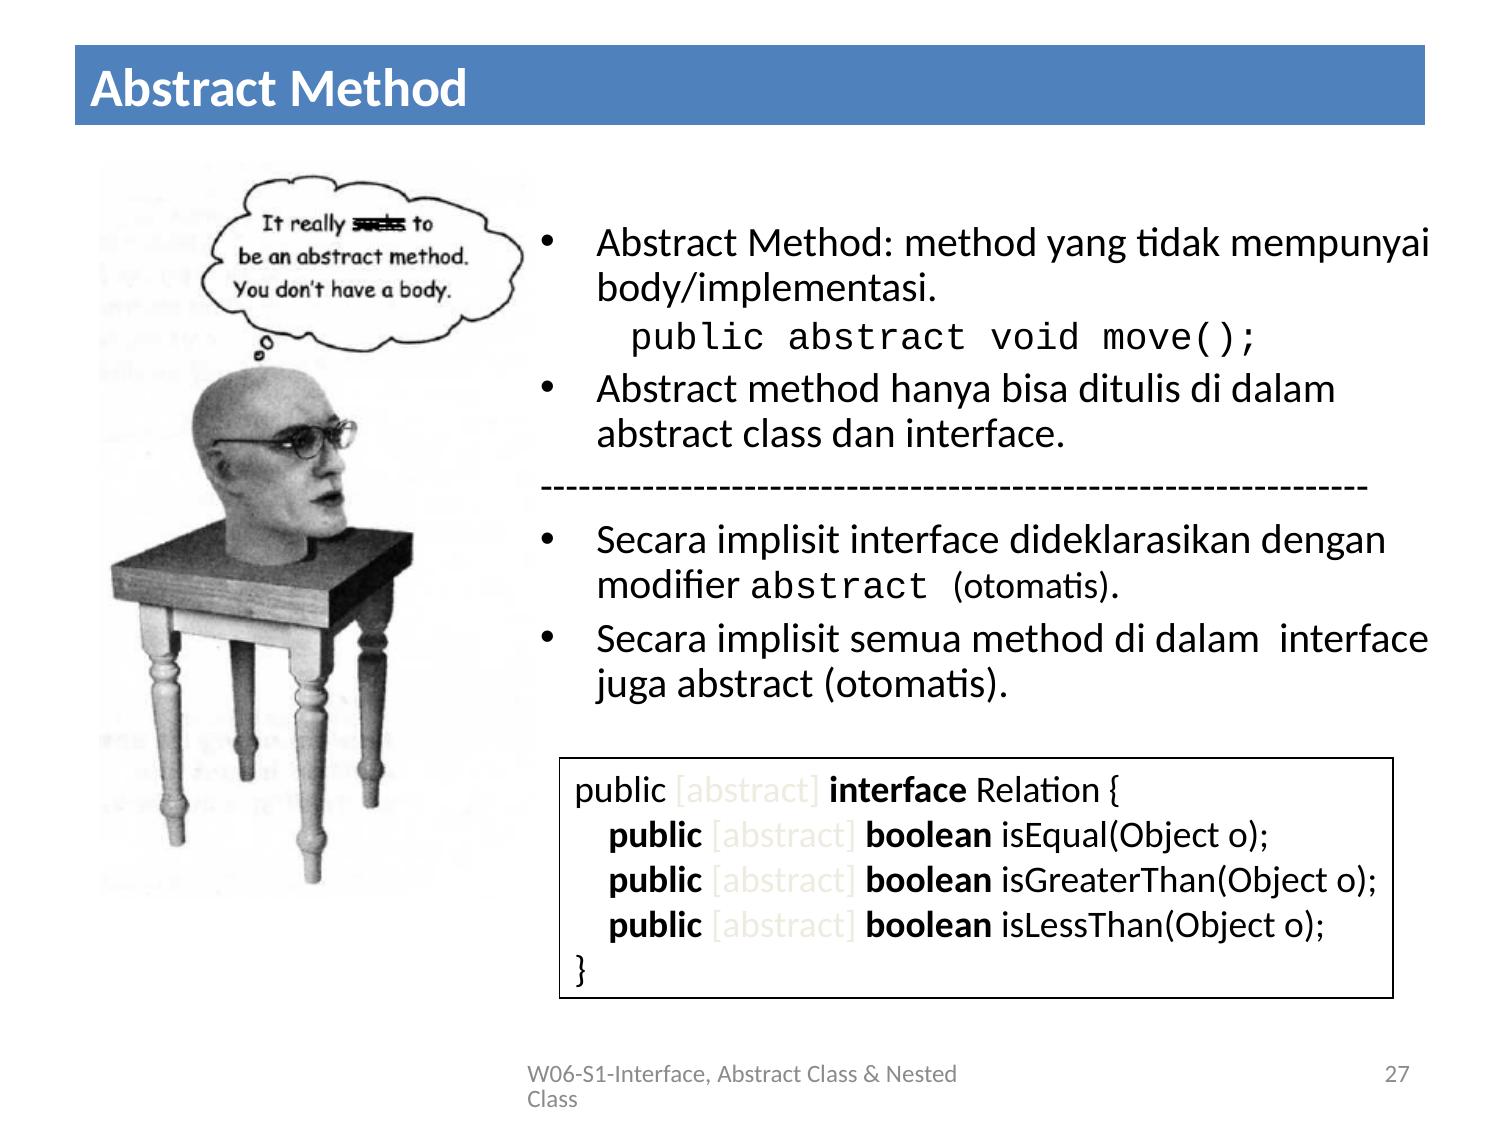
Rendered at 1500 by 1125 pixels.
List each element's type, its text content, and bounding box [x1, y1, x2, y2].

list Abstract Method: method yang tidak mempunyai body/implementasi. public abstract void move(); Abstract method hanya bisa ditulis di dalam abstract class dan interface. ----------------------------------------------------------------- Secara implisit interface dideklarasikan dengan modifier abstract (otomatis). Secara implisit semua method di dalam interface juga abstract (otomatis). [544, 212, 1463, 725]
footer W06-S1-Interface, Abstract Class & Nested Class [512, 1042, 988, 1103]
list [99, 162, 541, 901]
text_box public [abstract] interface Relation { public [abstract] boolean isEqual(Object o); public [abstract] boolean isGreaterThan(Object o); public [abstract] boolean isLessThan(Object o); } [559, 758, 1393, 998]
title Abstract Method [75, 45, 1425, 125]
slide_number 27 [1074, 1042, 1425, 1103]
